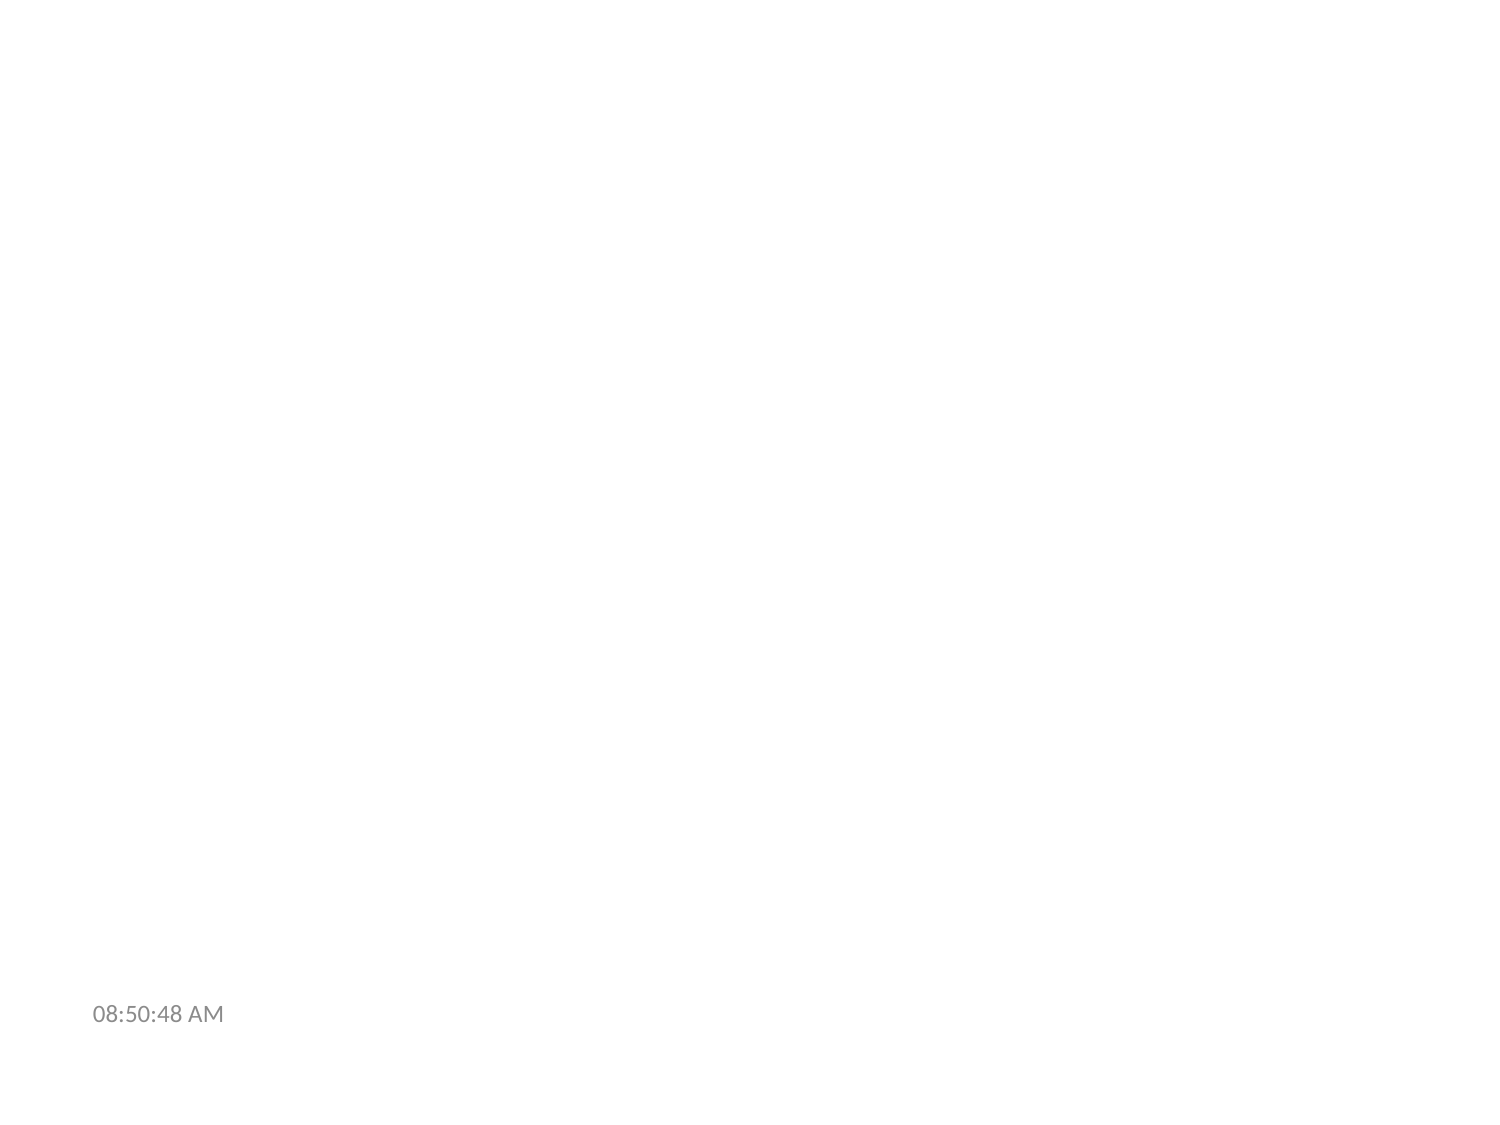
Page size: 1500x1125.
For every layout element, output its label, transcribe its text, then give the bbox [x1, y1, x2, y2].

text_box 3:35:09 PM [77, 982, 428, 1043]
